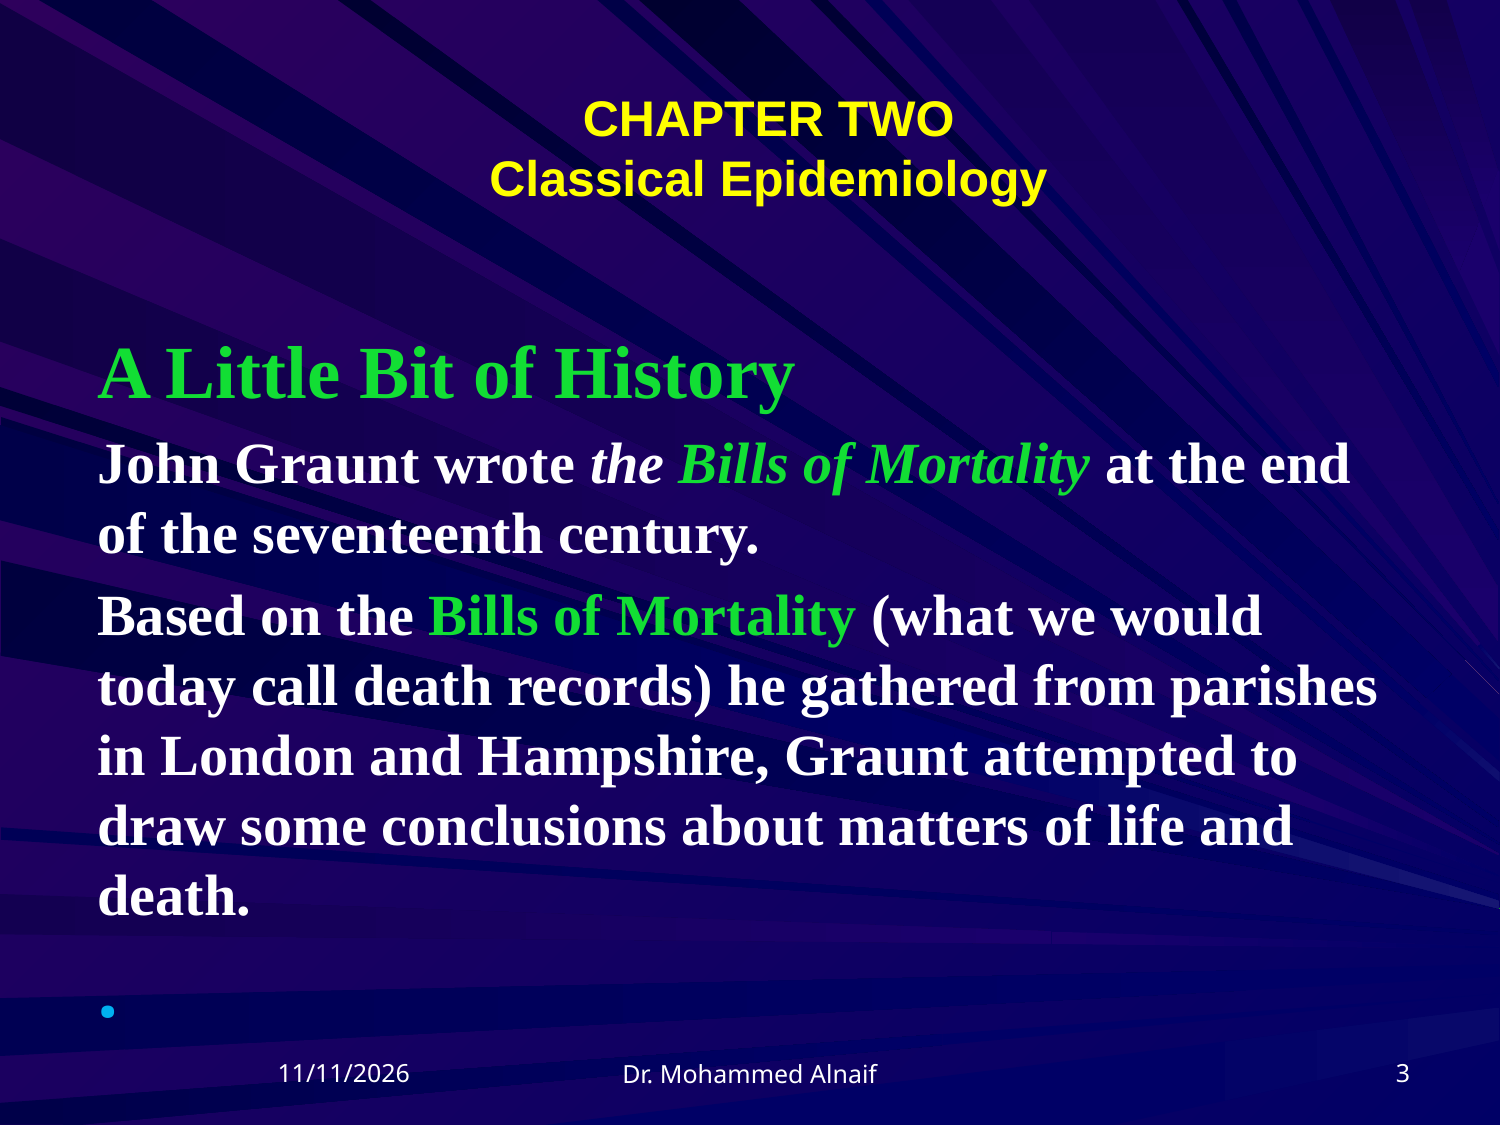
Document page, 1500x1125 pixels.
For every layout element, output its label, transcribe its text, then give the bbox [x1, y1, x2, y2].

slide_number 3 [1074, 1023, 1426, 1100]
title CHAPTER TWO Classical Epidemiology [93, 23, 1444, 270]
footer Dr. Mohammed Alnaif [512, 1024, 988, 1101]
subtitle A Little Bit of History John Graunt wrote the Bills of Mortality at the end of the seventeenth century. Based on the Bills of Mortality (what we would today call death records) he gathered from parishes in London and Hampshire, Graunt attempted to draw some conclusions about matters of life and death. . [81, 316, 1430, 926]
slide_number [74, 1023, 426, 1100]
